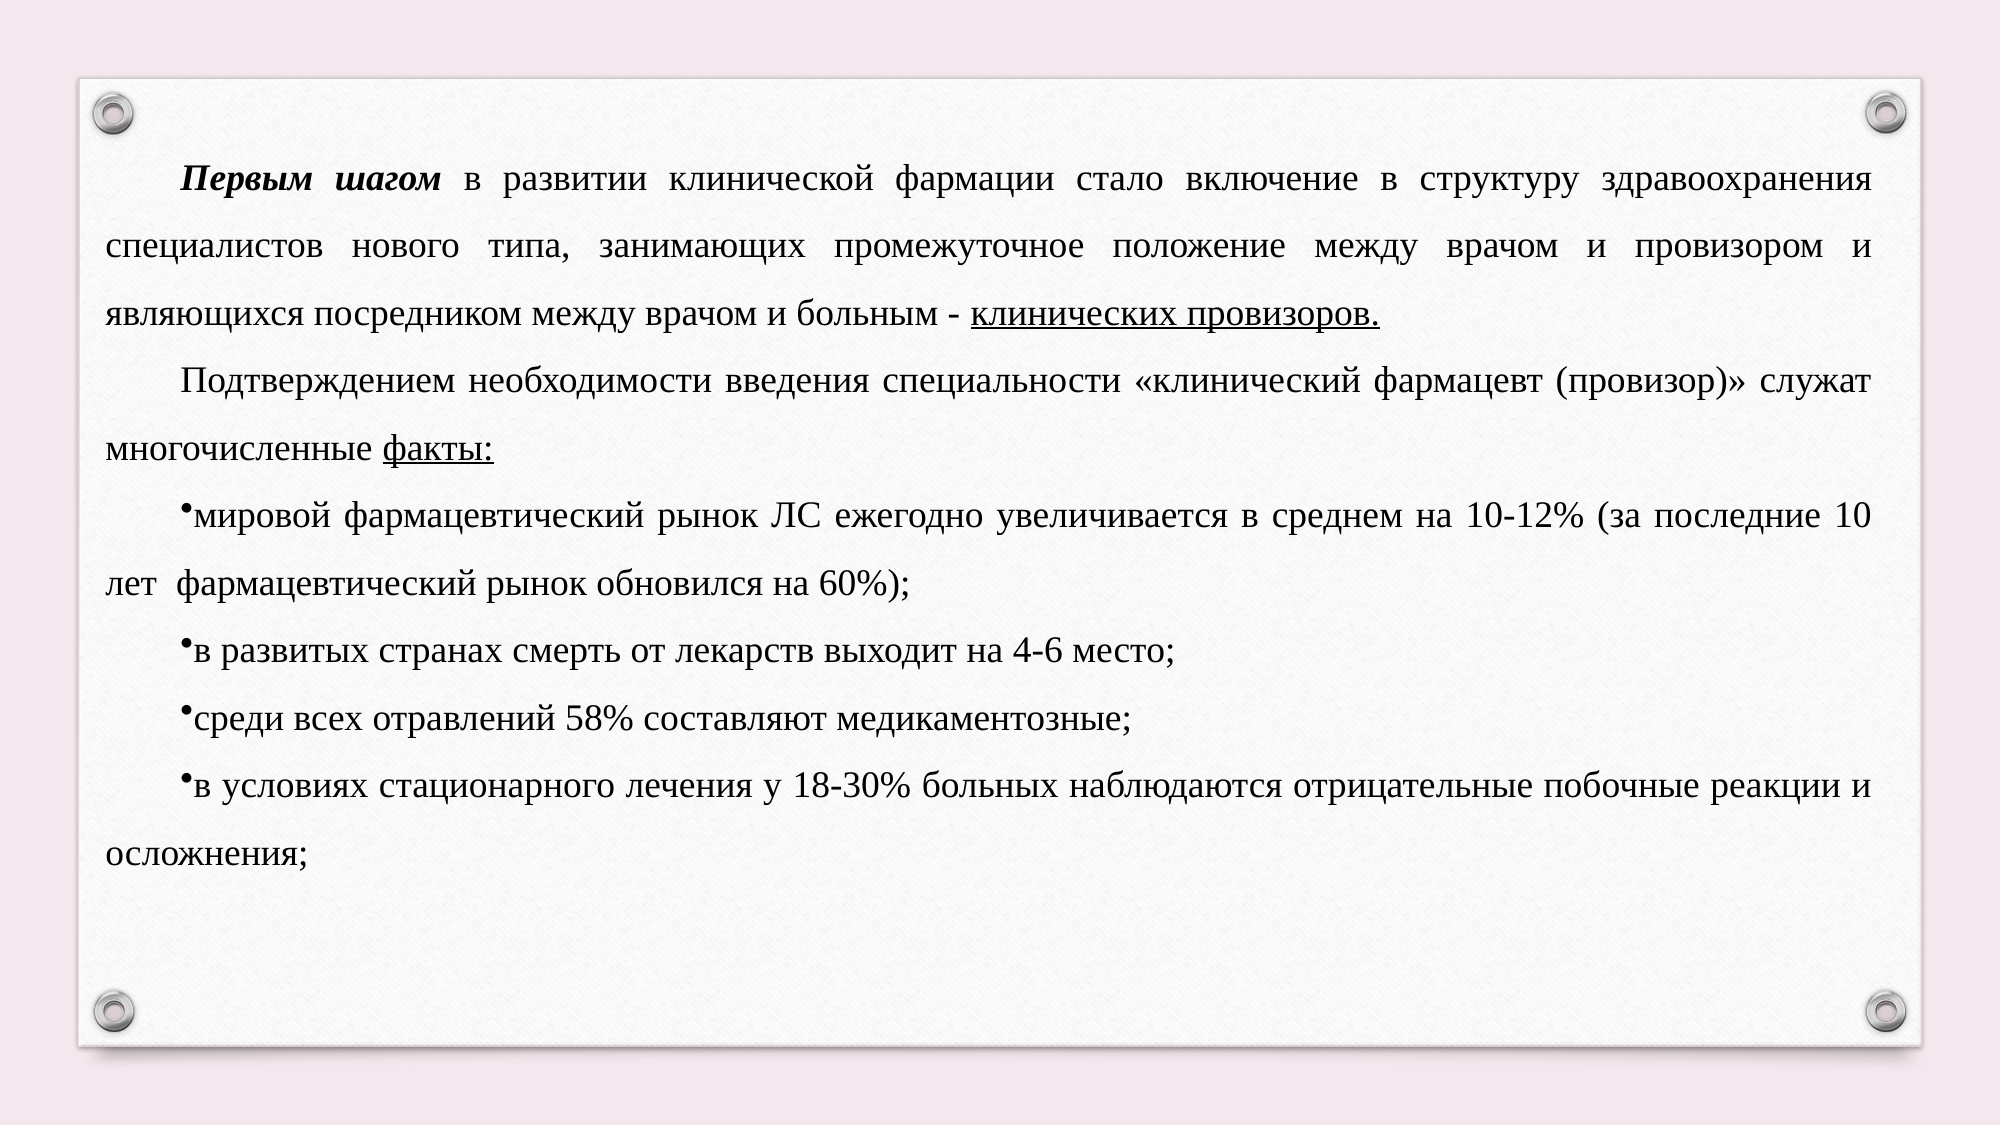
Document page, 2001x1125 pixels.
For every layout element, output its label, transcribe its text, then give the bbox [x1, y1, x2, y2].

picture [0, 0, 2000, 1125]
text_box Первым шагом в развитии клинической фармации стало включение в структуру здравоохранения специалистов нового типа, занимающих промежуточное положение между врачом и провизором и являющихся посредником между врачом и больным - клинических провизоров. Подтверждением необходимости введения специальности «клинический фармацевт (провизор)» служат многочисленные факты: мировой фармацевтический рынок ЛС ежегодно увеличивается в среднем на 10-12% (за последние 10 лет фармацевтический рынок обновился на 60%); в развитых странах смерть от лекарств выходит на 4-6 место; среди всех отравлений 58% составляют медикаментозные; в условиях стационарного лечения у 18-30% больных наблюдаются отрицательные побочные реакции и осложнения; [90, 87, 1889, 881]
